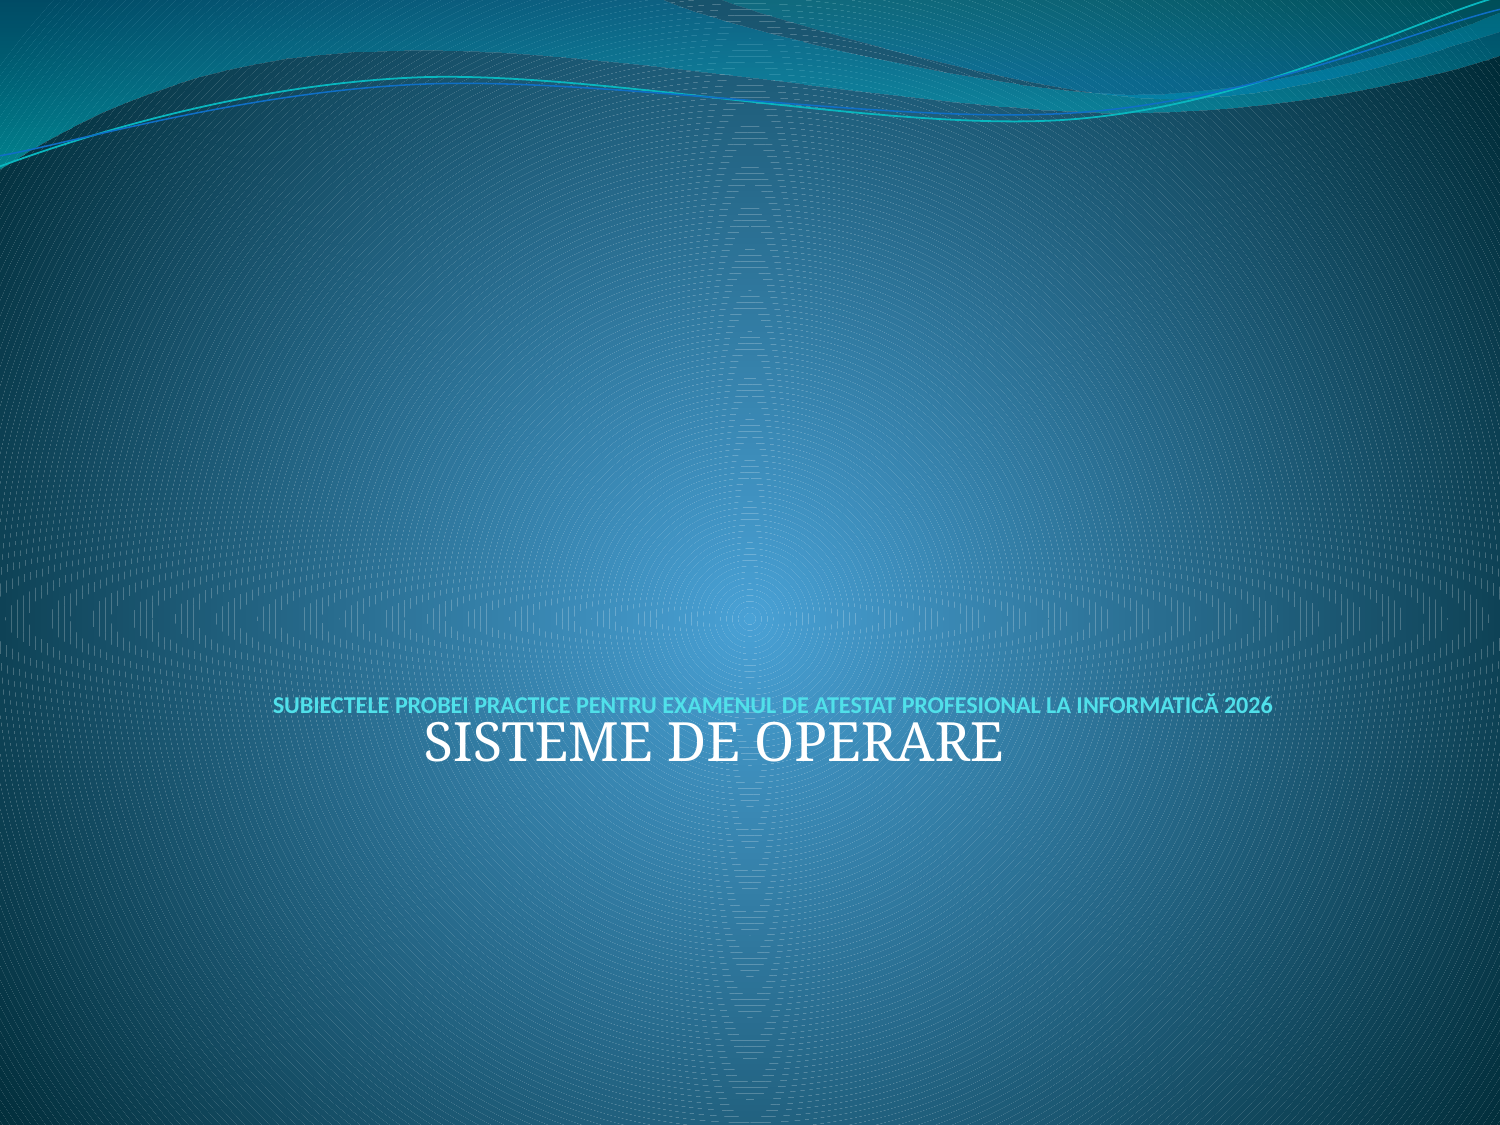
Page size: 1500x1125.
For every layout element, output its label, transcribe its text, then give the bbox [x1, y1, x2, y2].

subtitle SISTEME DE OPERARE [75, 699, 1364, 893]
title SUBIECTELE PROBEI PRACTICE PENTRU EXAMENUL DE ATESTAT PROFESIONAL LA INFORMATICĂ 2026 [112, 237, 1438, 800]
